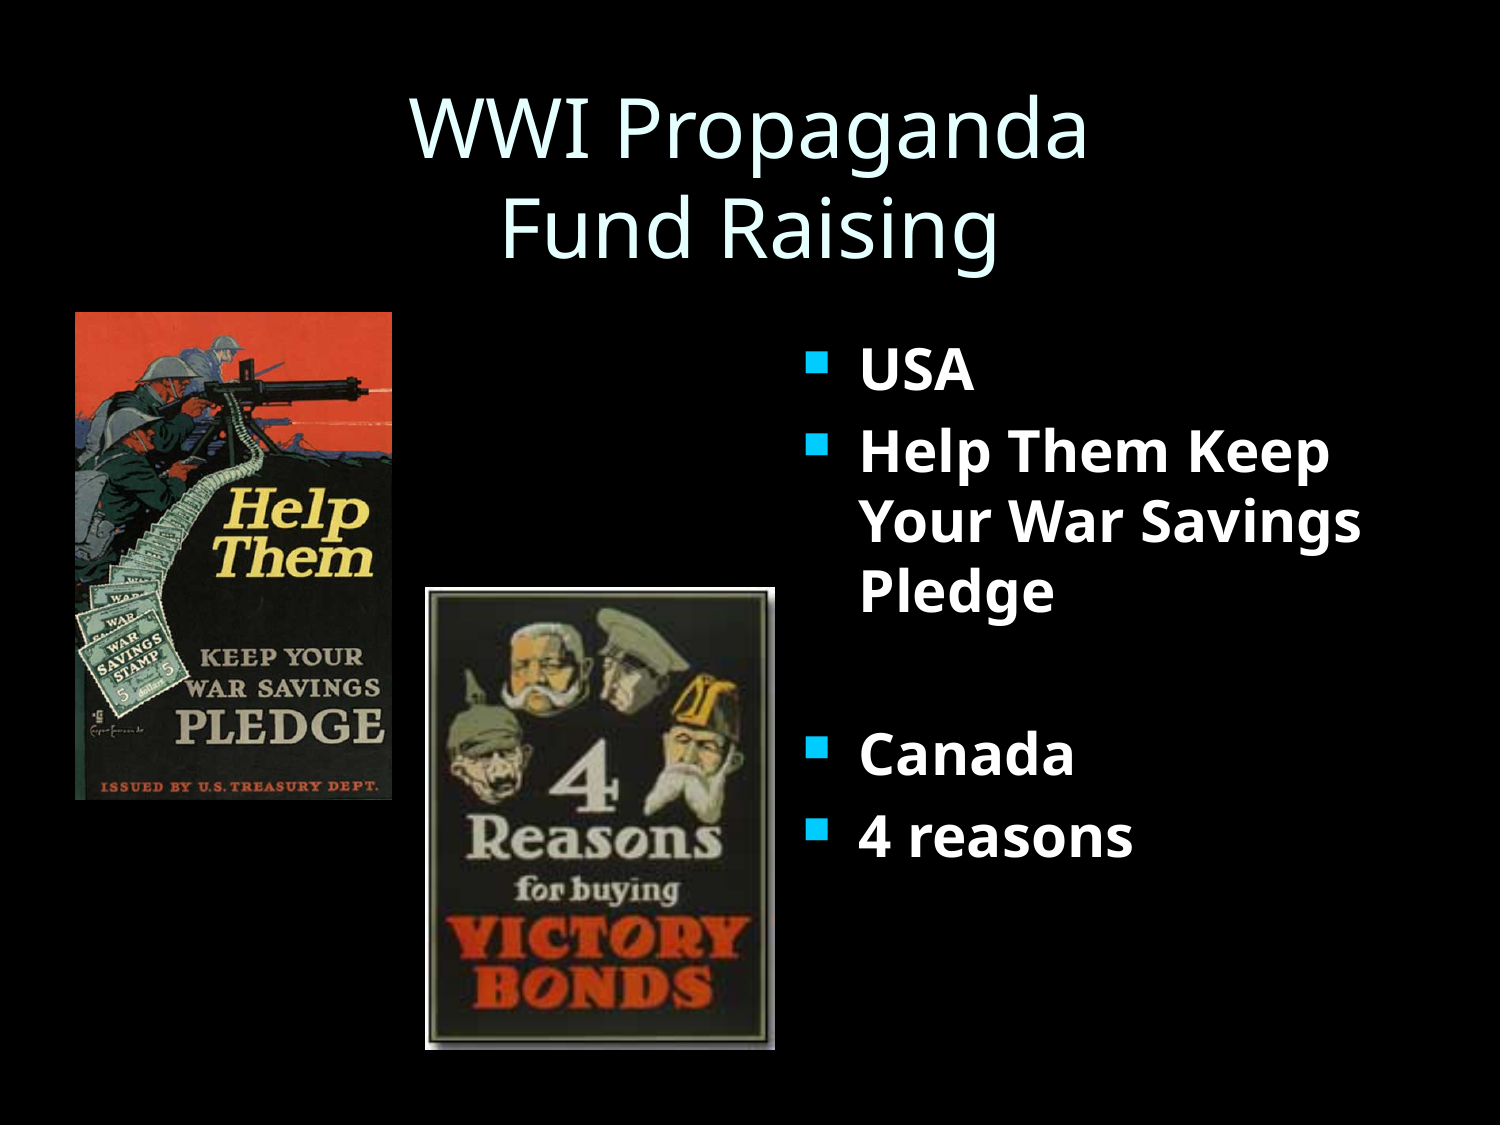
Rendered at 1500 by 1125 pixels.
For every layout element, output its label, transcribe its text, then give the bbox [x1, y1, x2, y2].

list USA Help Them Keep Your War Savings Pledge Canada 4 reasons [787, 324, 1426, 1001]
picture [424, 587, 775, 1051]
title WWI Propaganda Fund Raising [74, 62, 1426, 288]
picture [74, 312, 392, 801]
